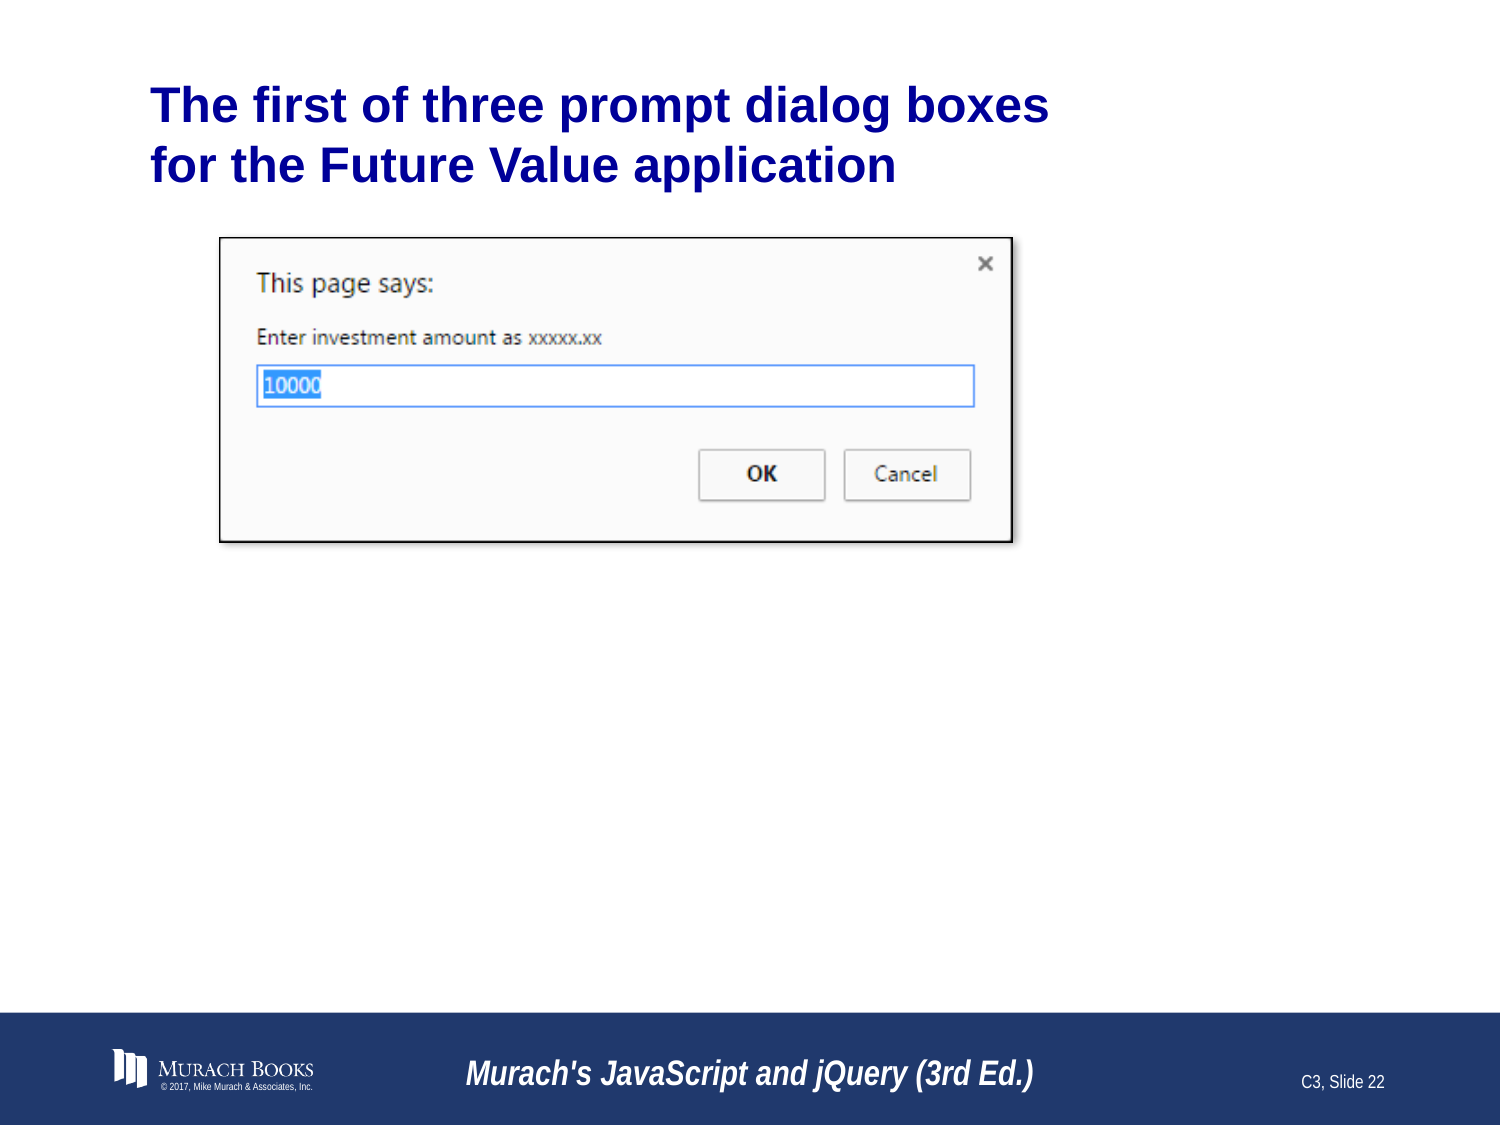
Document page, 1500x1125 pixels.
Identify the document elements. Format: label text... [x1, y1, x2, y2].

slide_number Murach's JavaScript and jQuery (3rd Ed.) [463, 1025, 1050, 1100]
title The first of three prompt dialog boxes for the Future Value application [150, 102, 1350, 164]
slide_number C3, Slide 22 [1087, 1025, 1400, 1100]
picture [219, 237, 1013, 543]
footer © 2017, Mike Murach & Associates, Inc. [12, 1025, 463, 1100]
